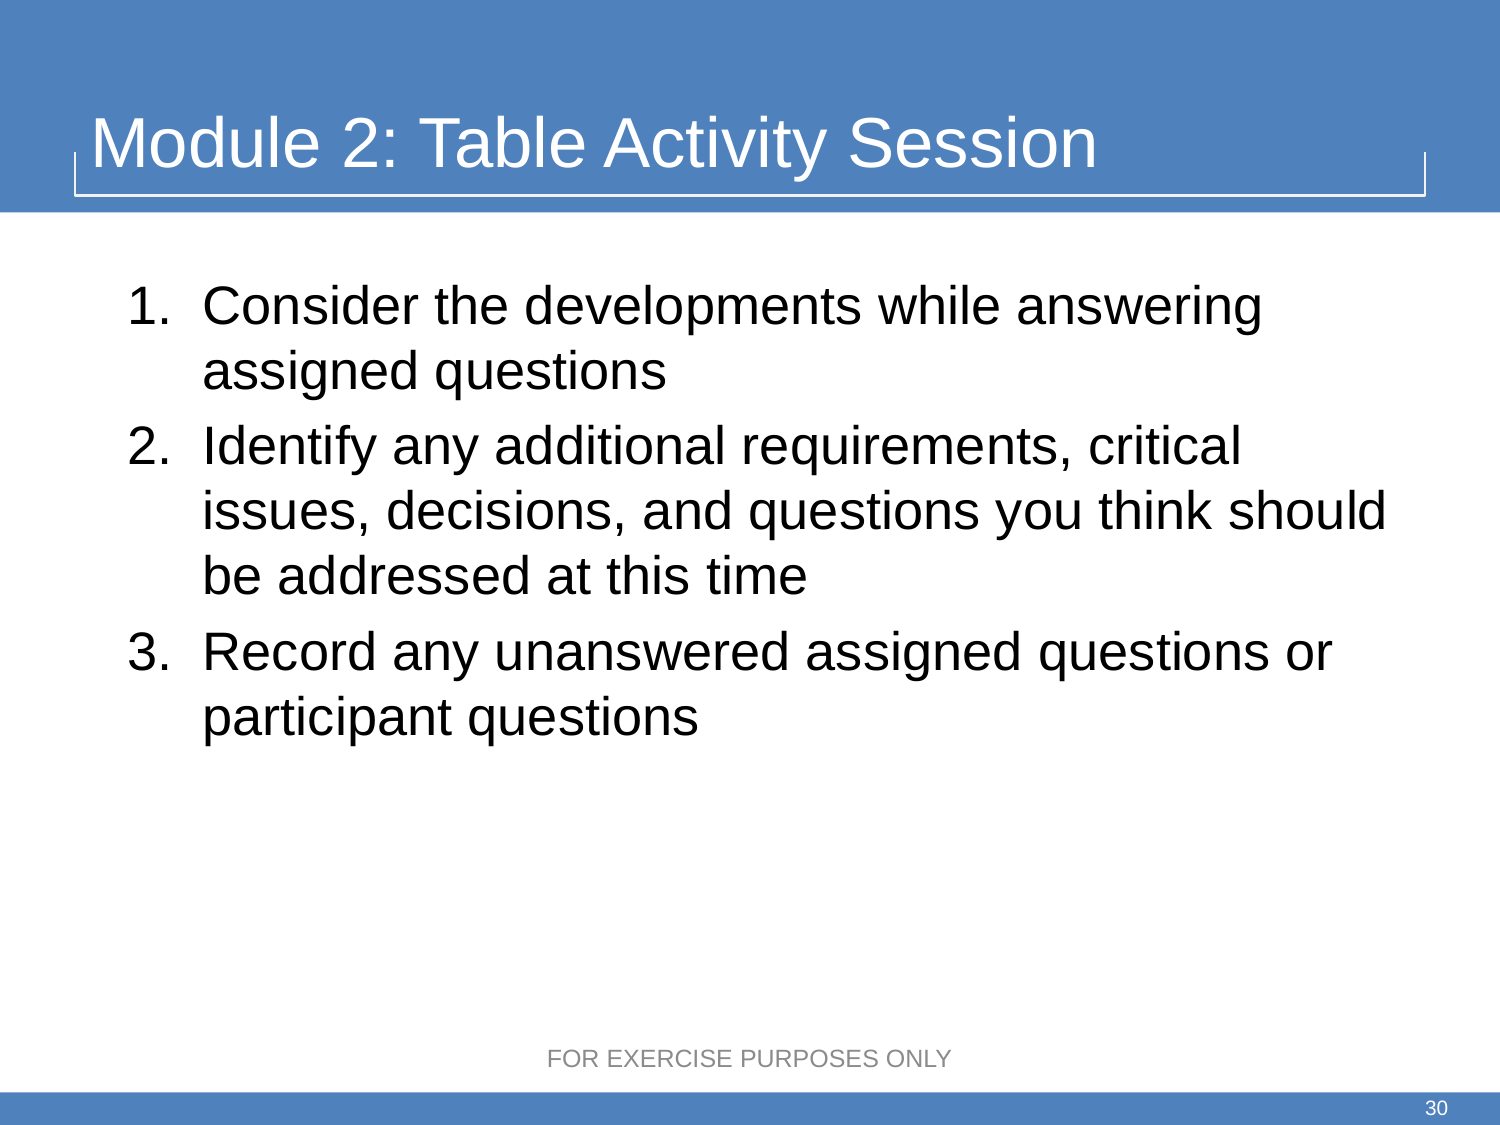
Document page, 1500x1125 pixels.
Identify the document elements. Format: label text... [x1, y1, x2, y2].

list Consider the developments while answering assigned questions Identify any additional requirements, critical issues, decisions, and questions you think should be addressed at this time Record any unanswered assigned questions or participant questions [74, 262, 1426, 1006]
title Module 2: Table Activity Session [74, 44, 1426, 233]
footer FOR EXERCISE PURPOSES ONLY [512, 1042, 988, 1103]
